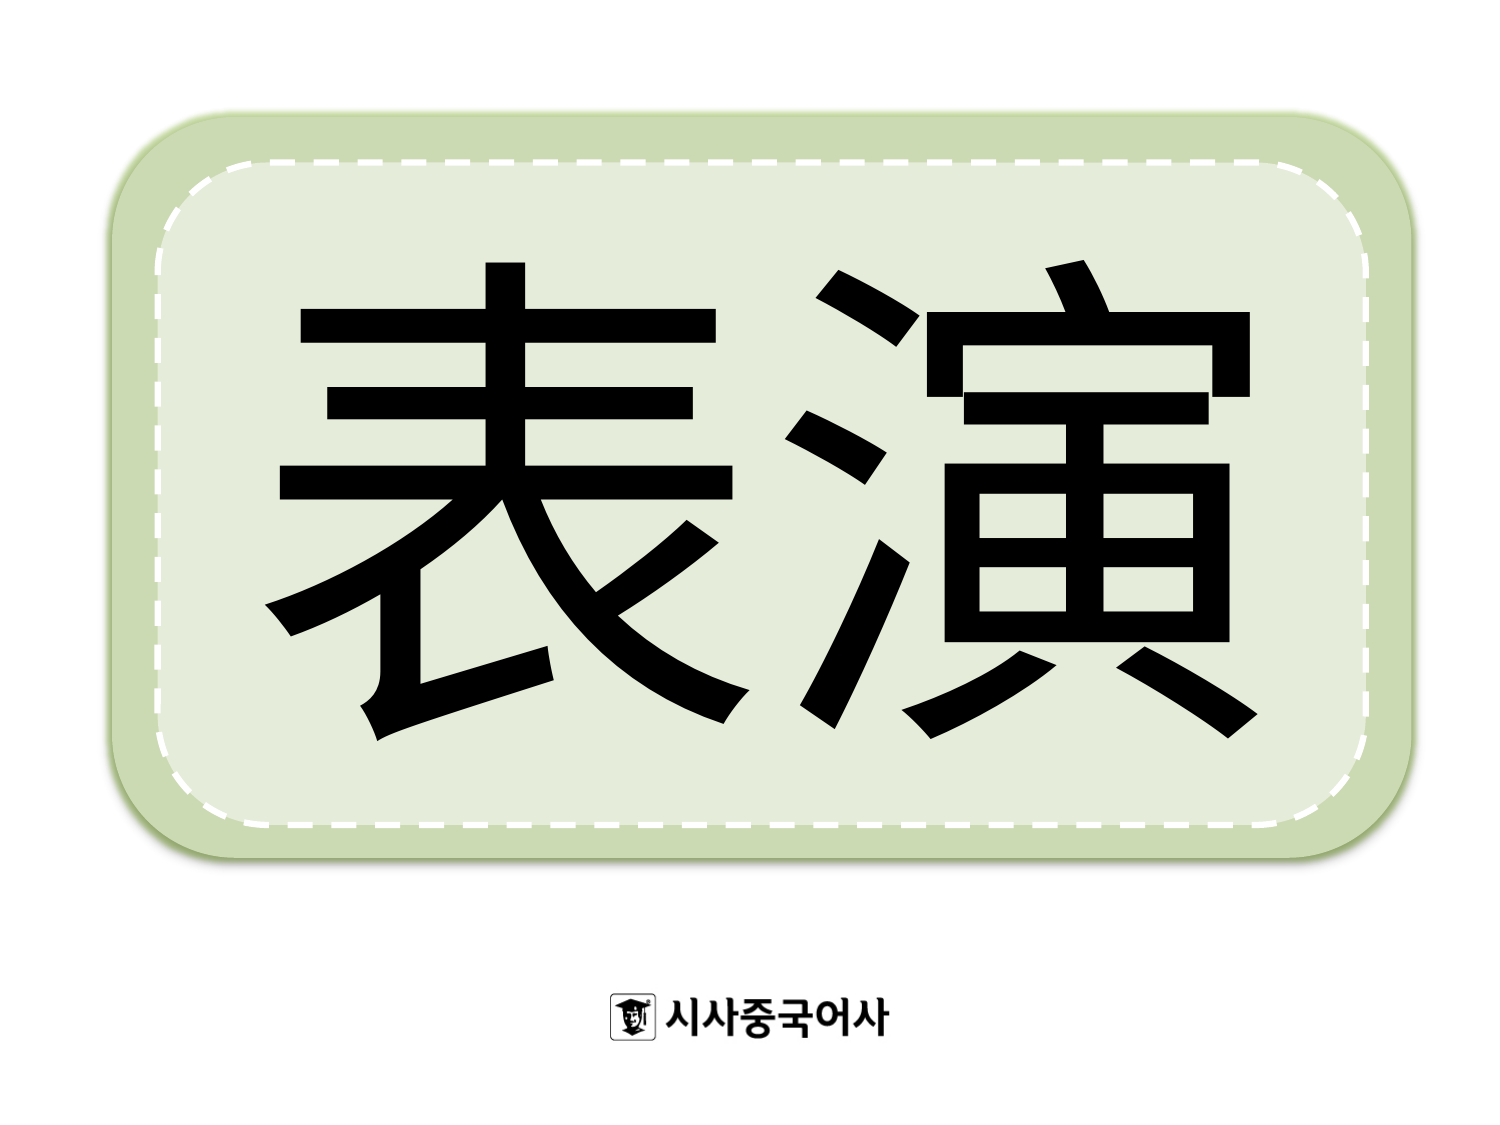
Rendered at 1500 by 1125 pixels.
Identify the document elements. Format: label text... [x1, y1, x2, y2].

text_box 表演 [162, 160, 1371, 824]
picture [602, 987, 898, 1047]
